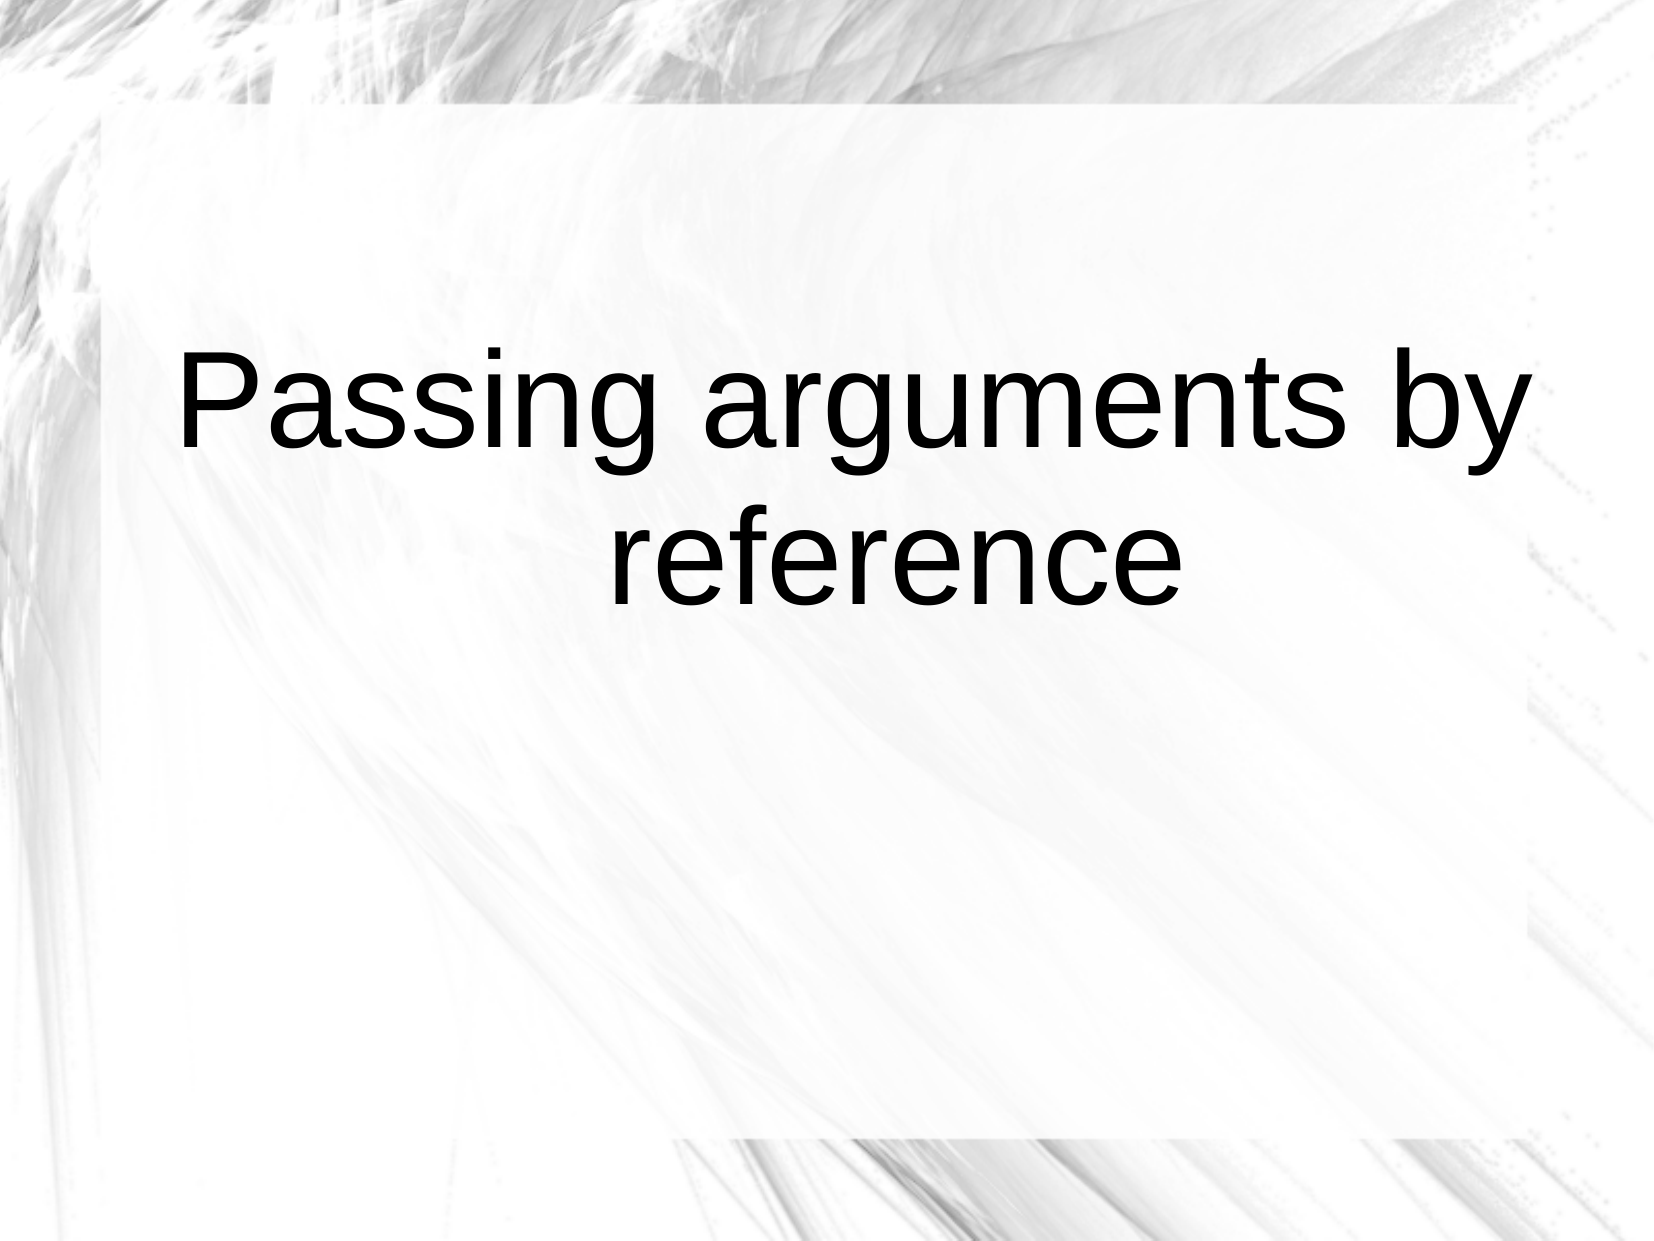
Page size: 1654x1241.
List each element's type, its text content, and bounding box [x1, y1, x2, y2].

picture [0, 0, 1654, 1241]
list Passing arguments by reference [118, 319, 1571, 1109]
